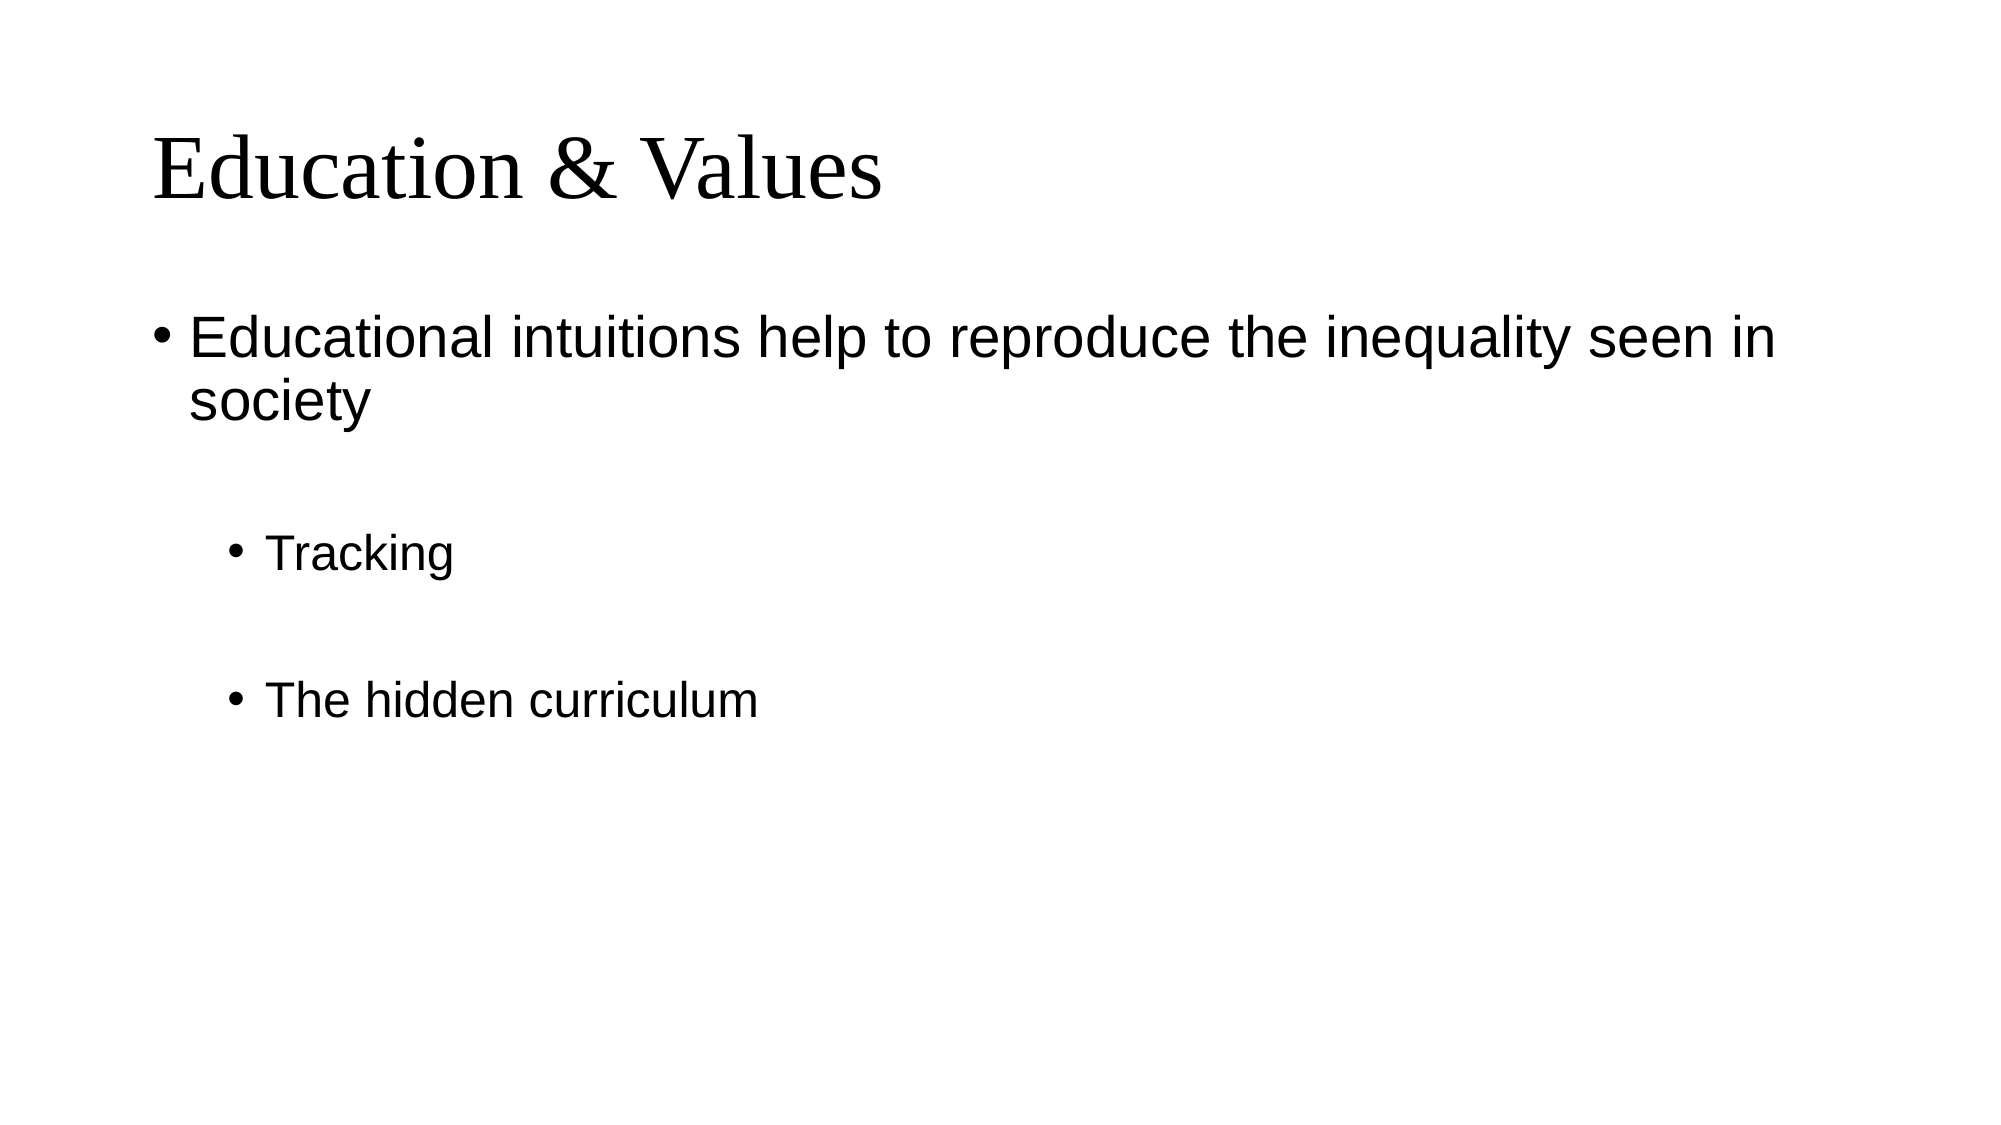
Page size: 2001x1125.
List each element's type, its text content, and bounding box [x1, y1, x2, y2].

list Educational intuitions help to reproduce the inequality seen in society Tracking The hidden curriculum [137, 299, 1863, 1014]
title Education & Values [137, 59, 1863, 278]
